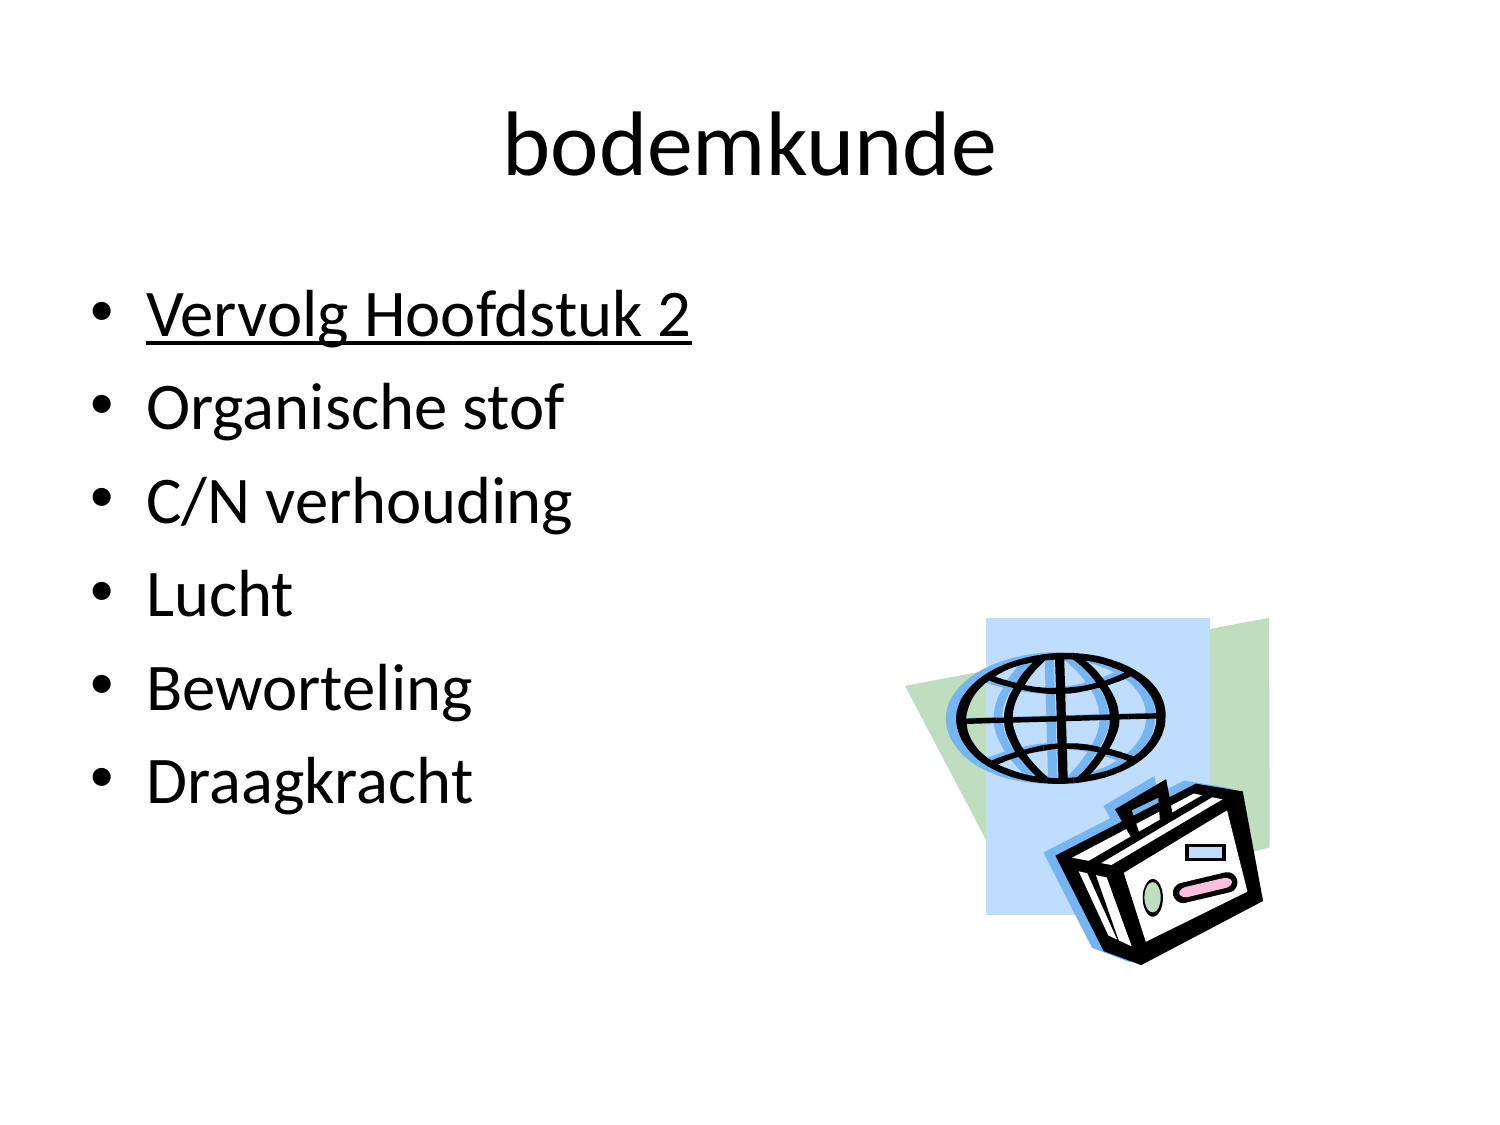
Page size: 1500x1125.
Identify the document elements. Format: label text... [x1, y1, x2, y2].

title bodemkunde [75, 45, 1425, 233]
picture [904, 617, 1270, 966]
list Vervolg Hoofdstuk 2 Organische stof C/N verhouding Lucht Beworteling Draagkracht [75, 262, 1425, 1005]
